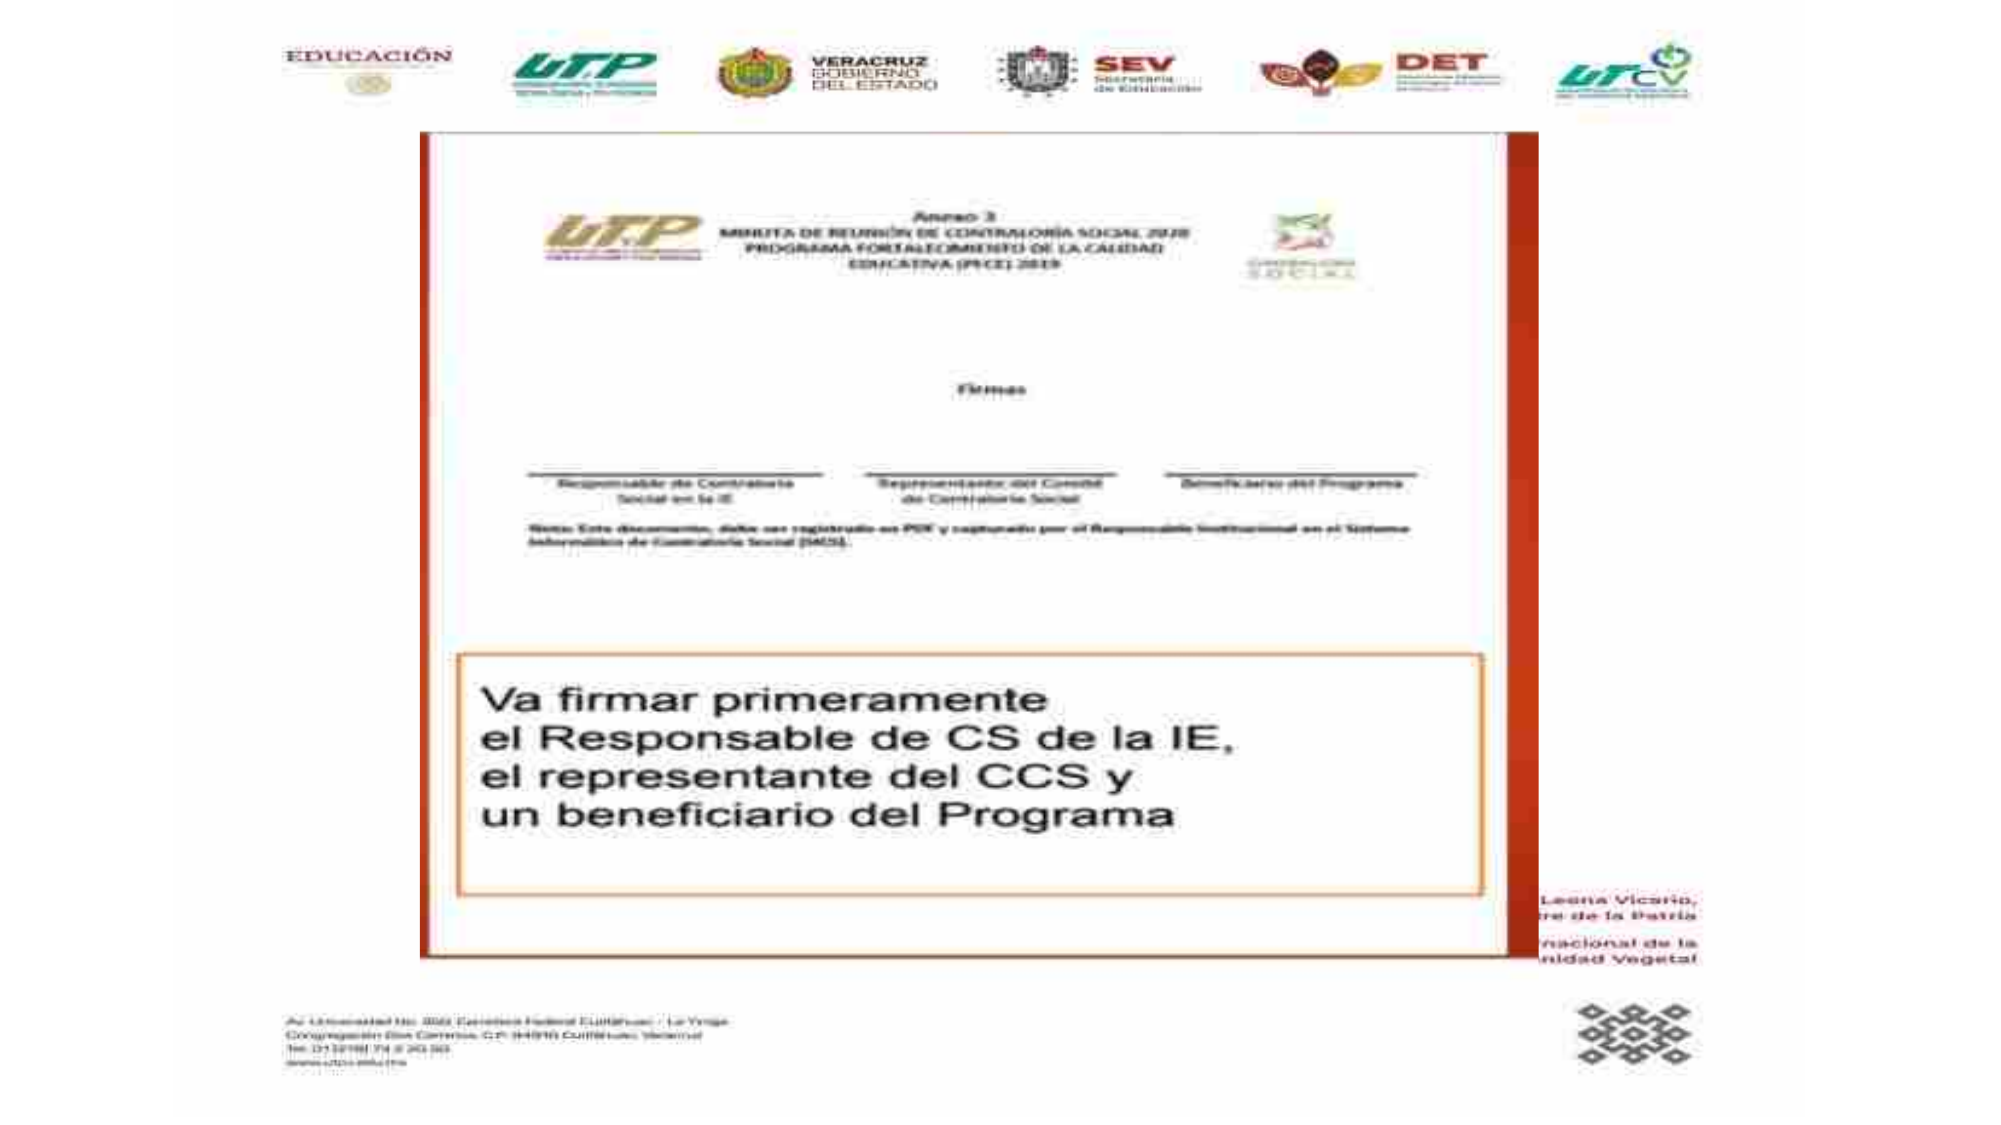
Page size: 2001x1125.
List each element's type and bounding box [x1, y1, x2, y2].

picture [173, 0, 1805, 1117]
